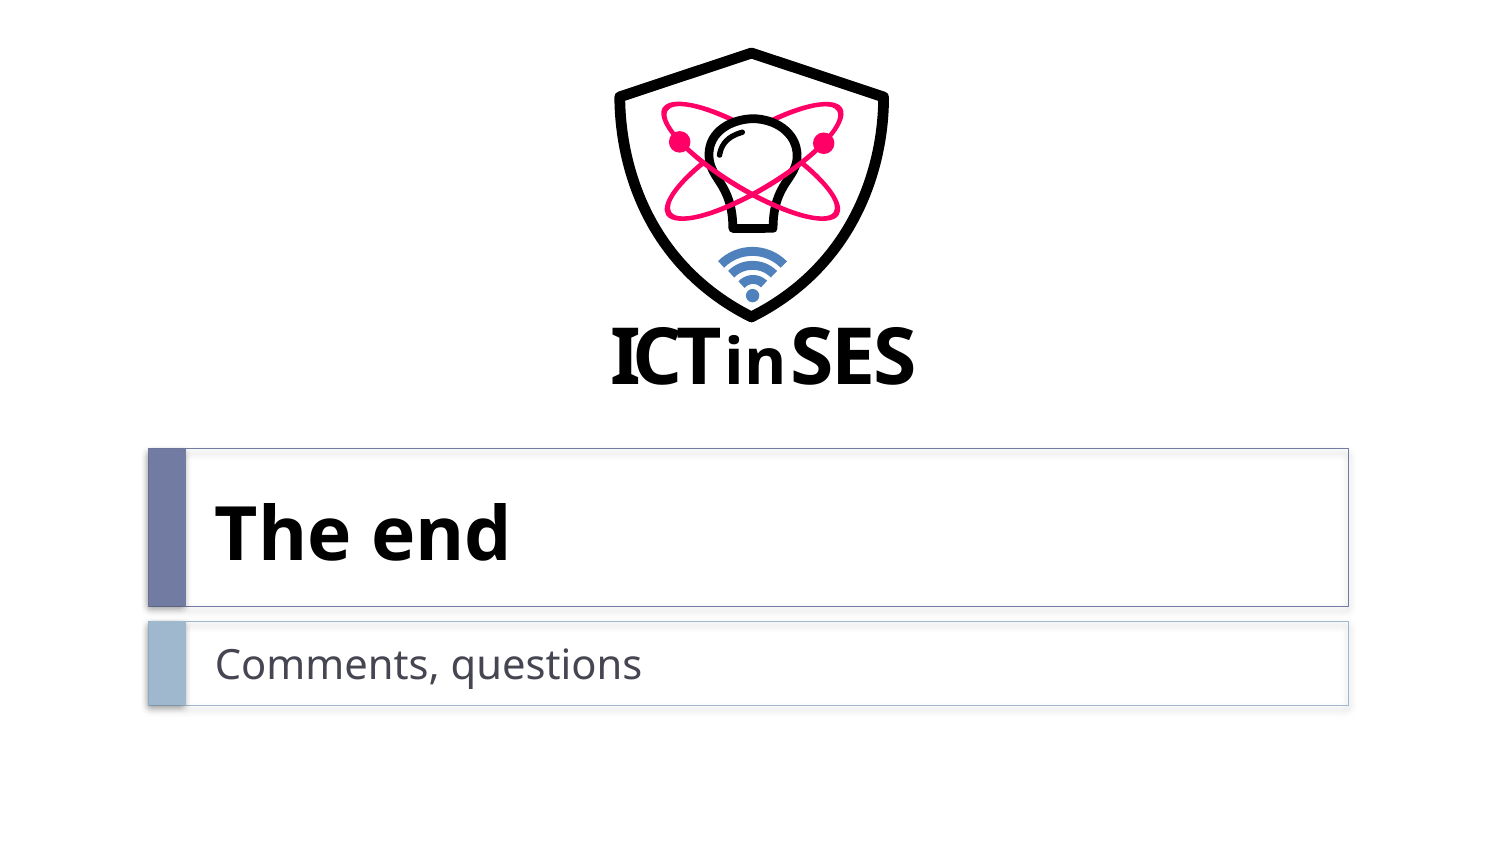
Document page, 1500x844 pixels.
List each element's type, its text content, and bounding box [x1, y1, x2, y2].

subtitle Comments, questions [200, 630, 1325, 697]
title The end [200, 478, 1325, 600]
